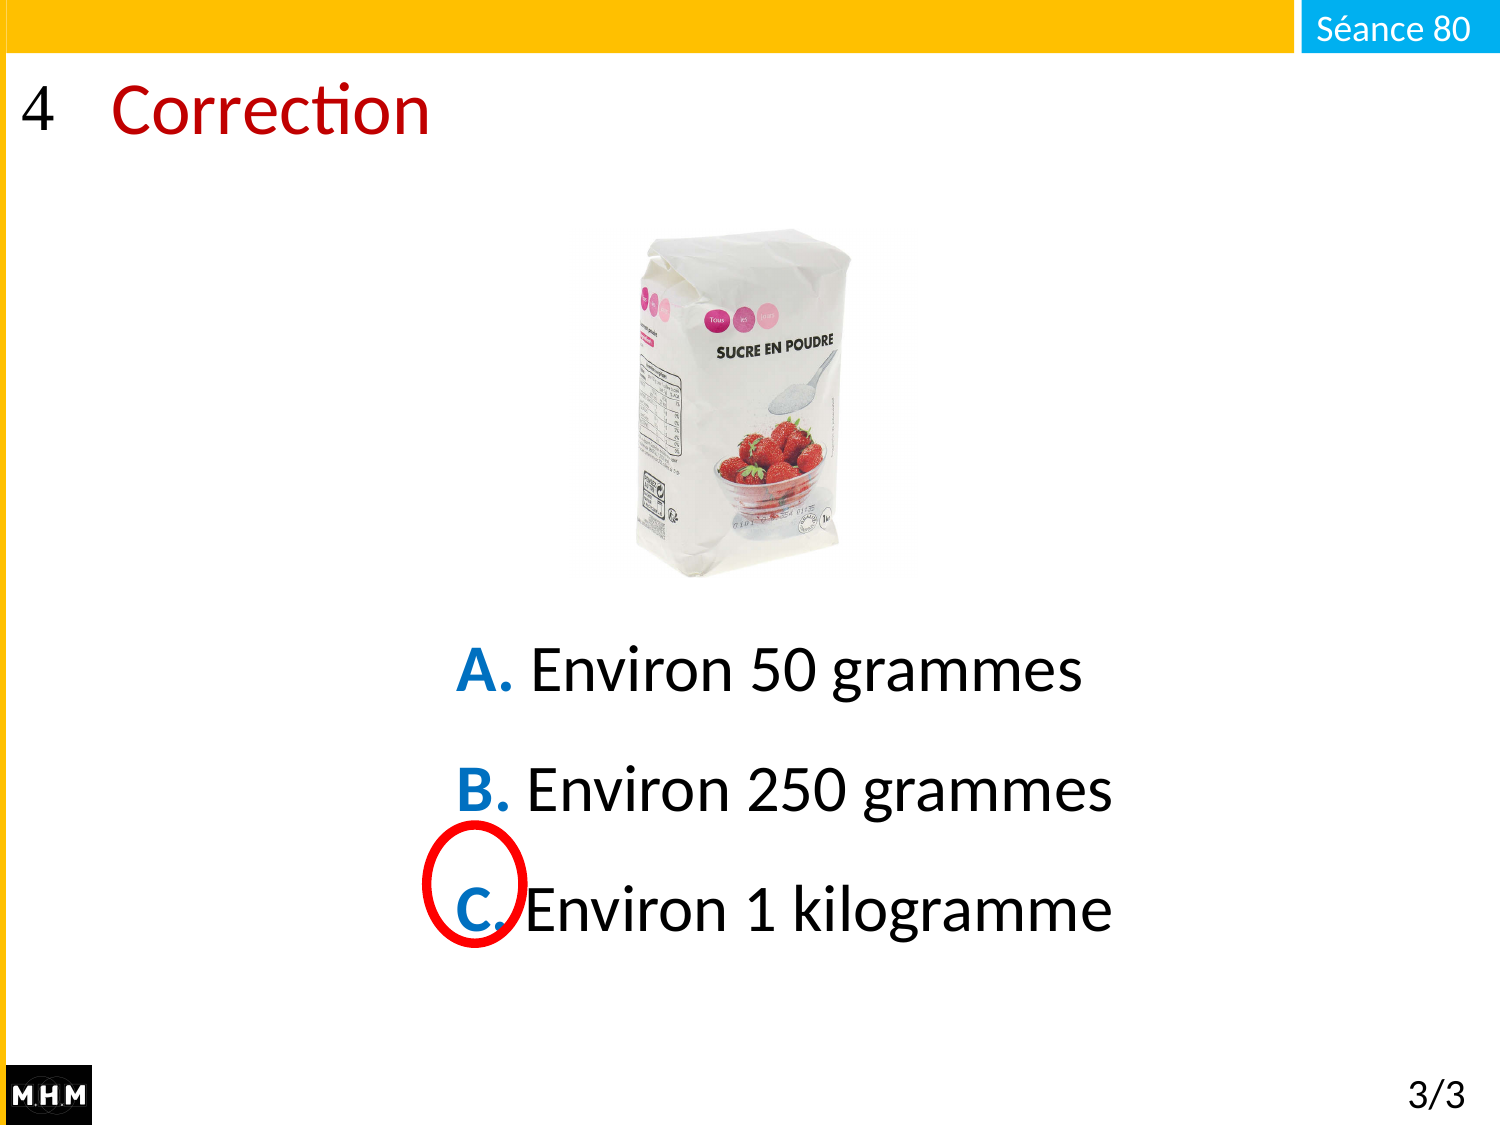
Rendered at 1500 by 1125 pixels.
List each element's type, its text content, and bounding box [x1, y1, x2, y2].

picture [6, 1065, 92, 1125]
picture [569, 228, 918, 578]
text_box A. Environ 50 grammes B. Environ 250 grammes C. Environ 1 kilogramme [441, 577, 1185, 952]
text_box [425, 823, 524, 945]
title Correction [96, 60, 1391, 160]
list 3/3 [1373, 1064, 1500, 1125]
